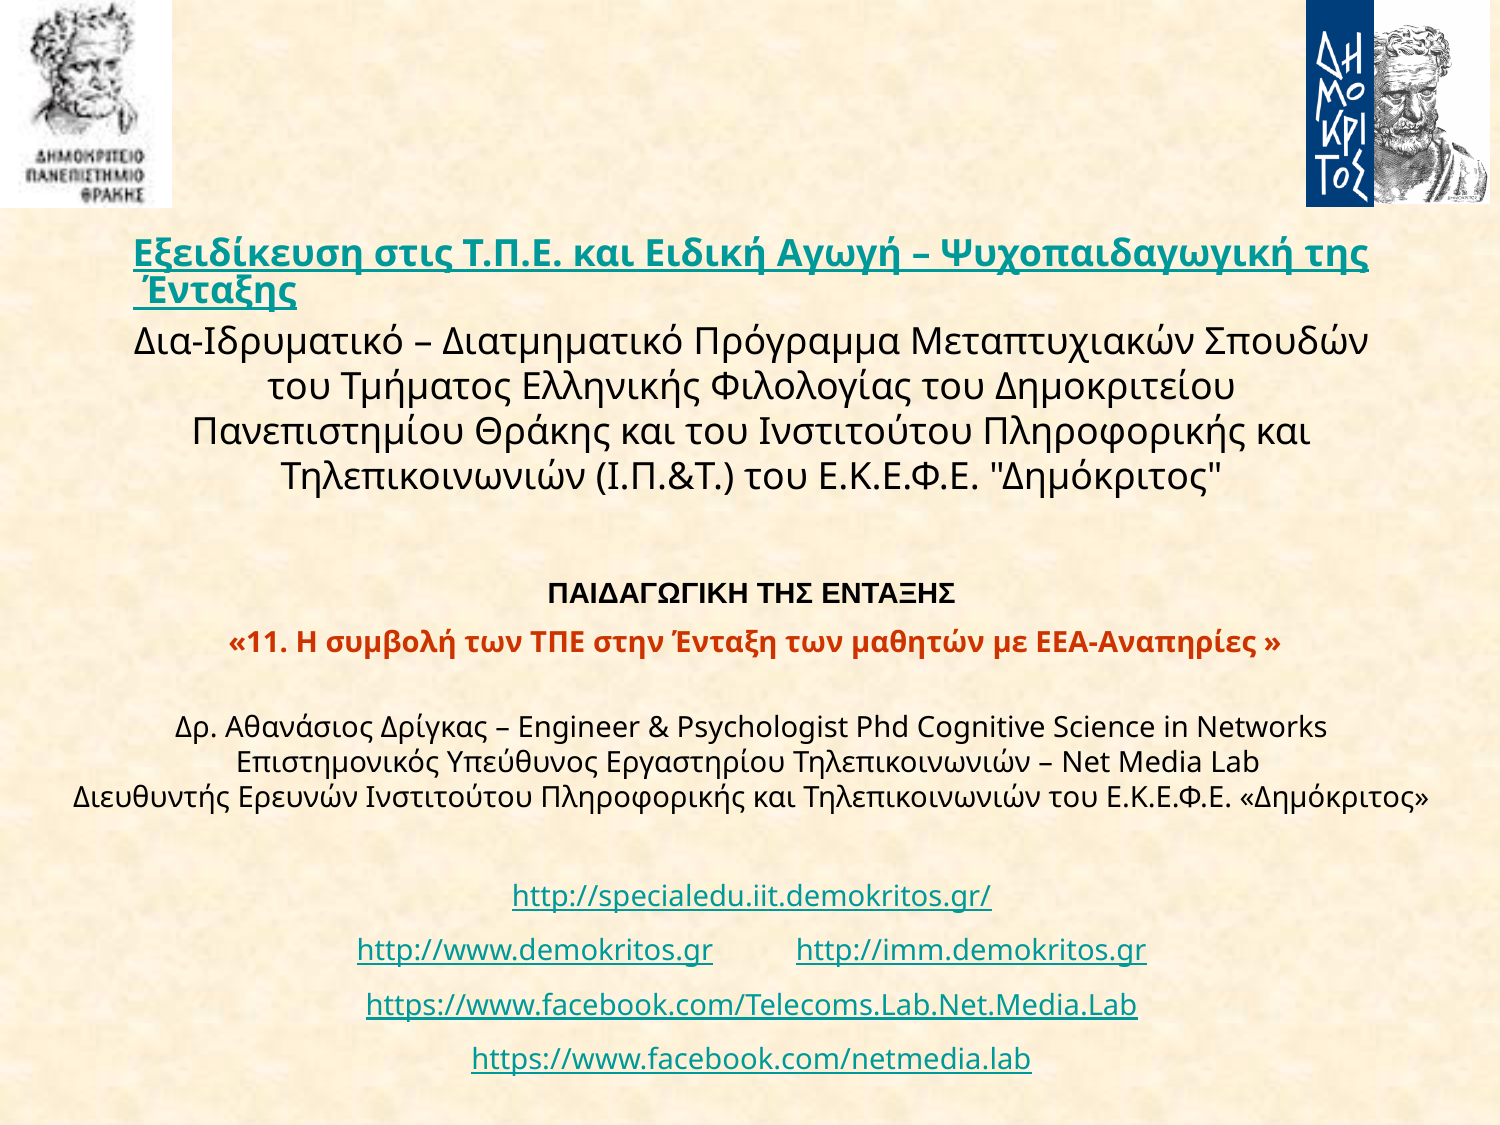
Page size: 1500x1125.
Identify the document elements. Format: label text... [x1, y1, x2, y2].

text_box Εξειδίκευση στις Τ.Π.Ε. και Ειδική Αγωγή – Ψυχοπαιδαγωγική της Ένταξης Δια-Ιδρυματικό – Διατμηματικό Πρόγραμμα Μεταπτυχιακών Σπουδών του Τμήματος Ελληνικής Φιλολογίας του Δημοκριτείου Πανεπιστημίου Θράκης και του Ινστιτούτου Πληροφορικής και Τηλεπικοινωνιών (Ι.Π.&Τ.) του Ε.Κ.Ε.Φ.Ε. "Δημόκριτος" [117, 221, 1386, 468]
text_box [1305, 0, 1490, 207]
text_box ΠΑΙΔΑΓΩΓΙΚΗ ΤΗΣ ΕΝΤΑΞΗΣ «11. Η συμβολή των ΤΠΕ στην Ένταξη των μαθητών με ΕΕΑ-Αναπηρίες » Δρ. Αθανάσιος Δρίγκας – Engineer & Psychologist Phd Cognitive Science in Networks Επιστημονικός Υπεύθυνος Εργαστηρίου Τηλεπικοινωνιών – Net Media Lab Διευθυντής Ερευνών Ινστιτούτου Πληροφορικής και Τηλεπικοινωνιών του Ε.Κ.Ε.Φ.Ε. «Δημόκριτος» http://specialedu.iit.demokritos.gr/ http://www.demokritos.gr http://imm.demokritos.gr https://www.facebook.com/Telecoms.Lab.Net.Media.Lab https://www.facebook.com/netmedia.lab [56, 566, 1447, 1125]
picture [0, 0, 1500, 1125]
